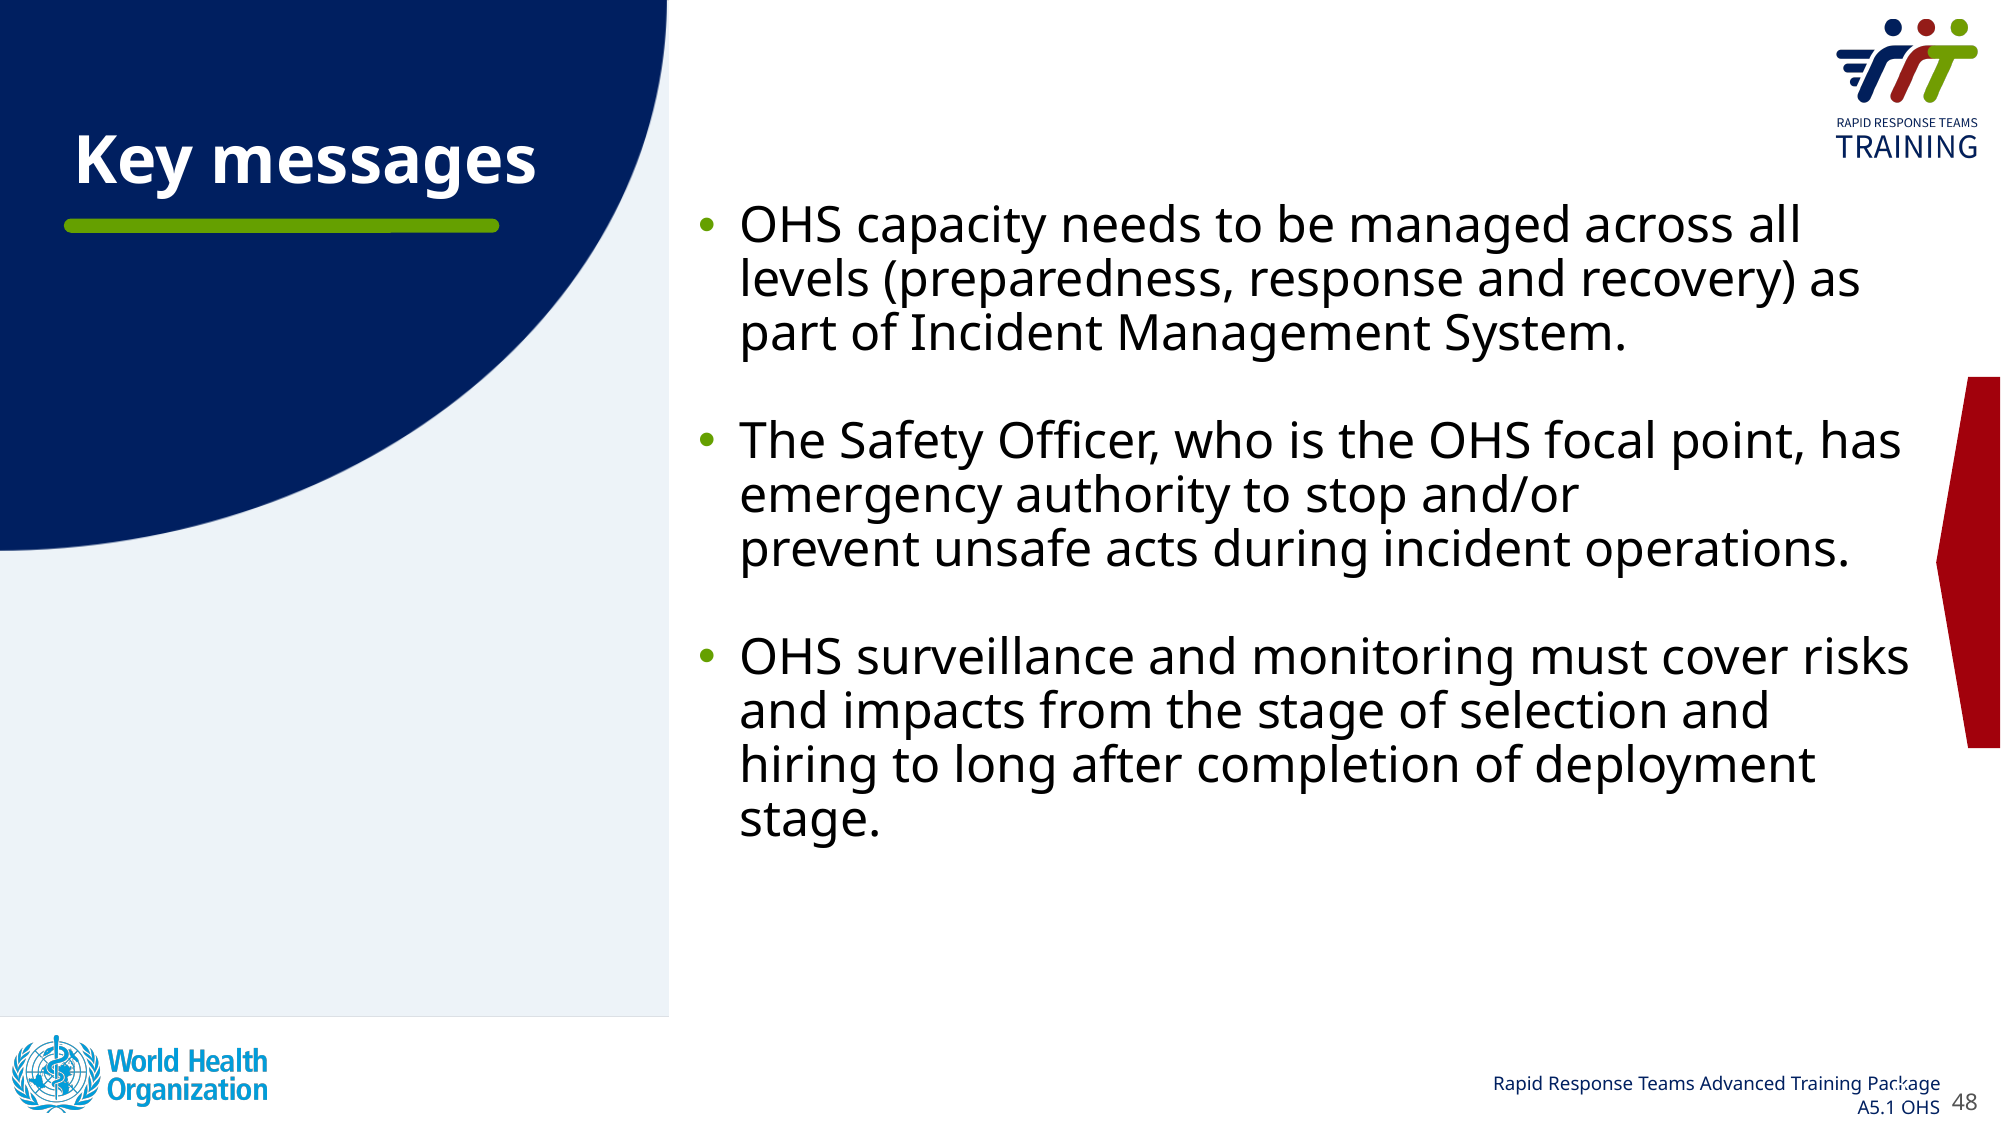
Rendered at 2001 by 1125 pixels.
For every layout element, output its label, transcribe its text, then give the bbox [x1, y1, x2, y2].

picture [0, 0, 669, 1018]
picture [58, 1050, 64, 1058]
list OHS capacity needs to be managed across all levels (preparedness, response and recovery) as part of Incident Management System. The Safety Officer, who is the OHS focal point, has emergency authority to stop and/or prevent unsafe acts during incident operations. OHS surveillance and monitoring must cover risks and impacts from the stage of selection and hiring to long after completion of deployment stage. [690, 191, 1927, 1103]
picture [1835, 19, 1978, 167]
picture [12, 1035, 267, 1113]
picture [12, 1083, 48, 1113]
